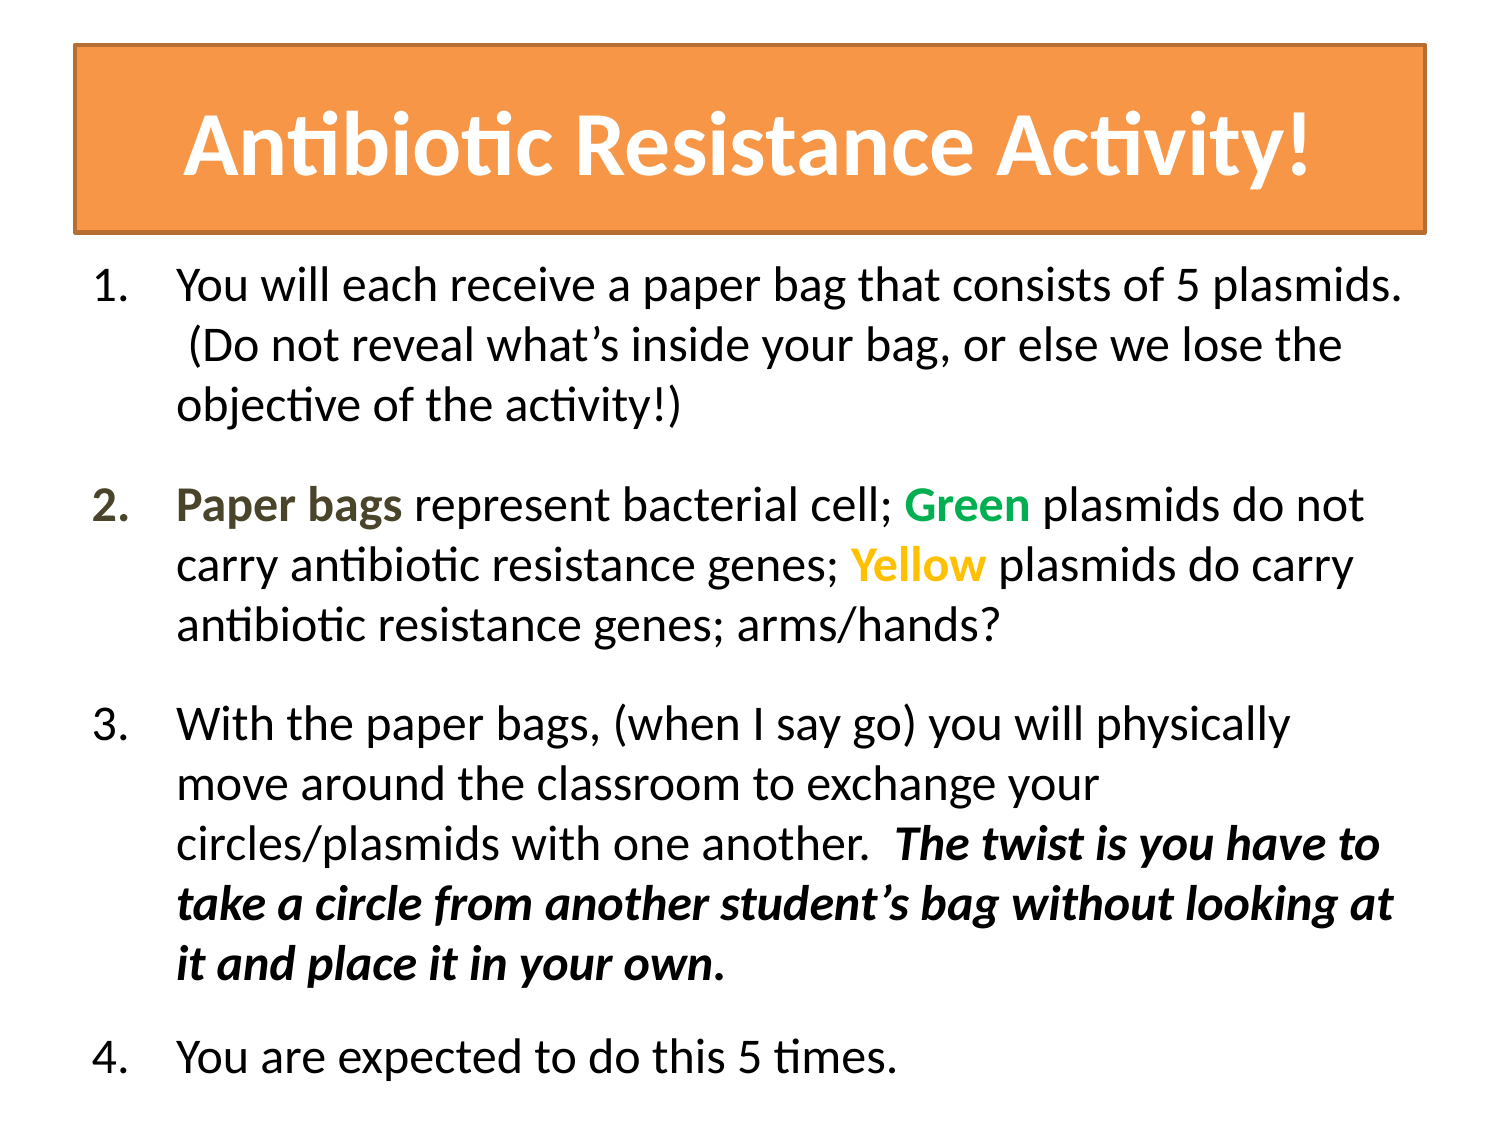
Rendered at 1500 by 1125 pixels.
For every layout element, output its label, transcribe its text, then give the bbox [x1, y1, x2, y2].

list You will each receive a paper bag that consists of 5 plasmids. (Do not reveal what’s inside your bag, or else we lose the objective of the activity!) Paper bags represent bacterial cell; Green plasmids do not carry antibiotic resistance genes; Yellow plasmids do carry antibiotic resistance genes; arms/hands? With the paper bags, (when I say go) you will physically move around the classroom to exchange your circles/plasmids with one another. The twist is you have to take a circle from another student’s bag without looking at it and place it in your own. You are expected to do this 5 times. [76, 243, 1427, 1071]
title Antibiotic Resistance Activity! [73, 43, 1427, 235]
